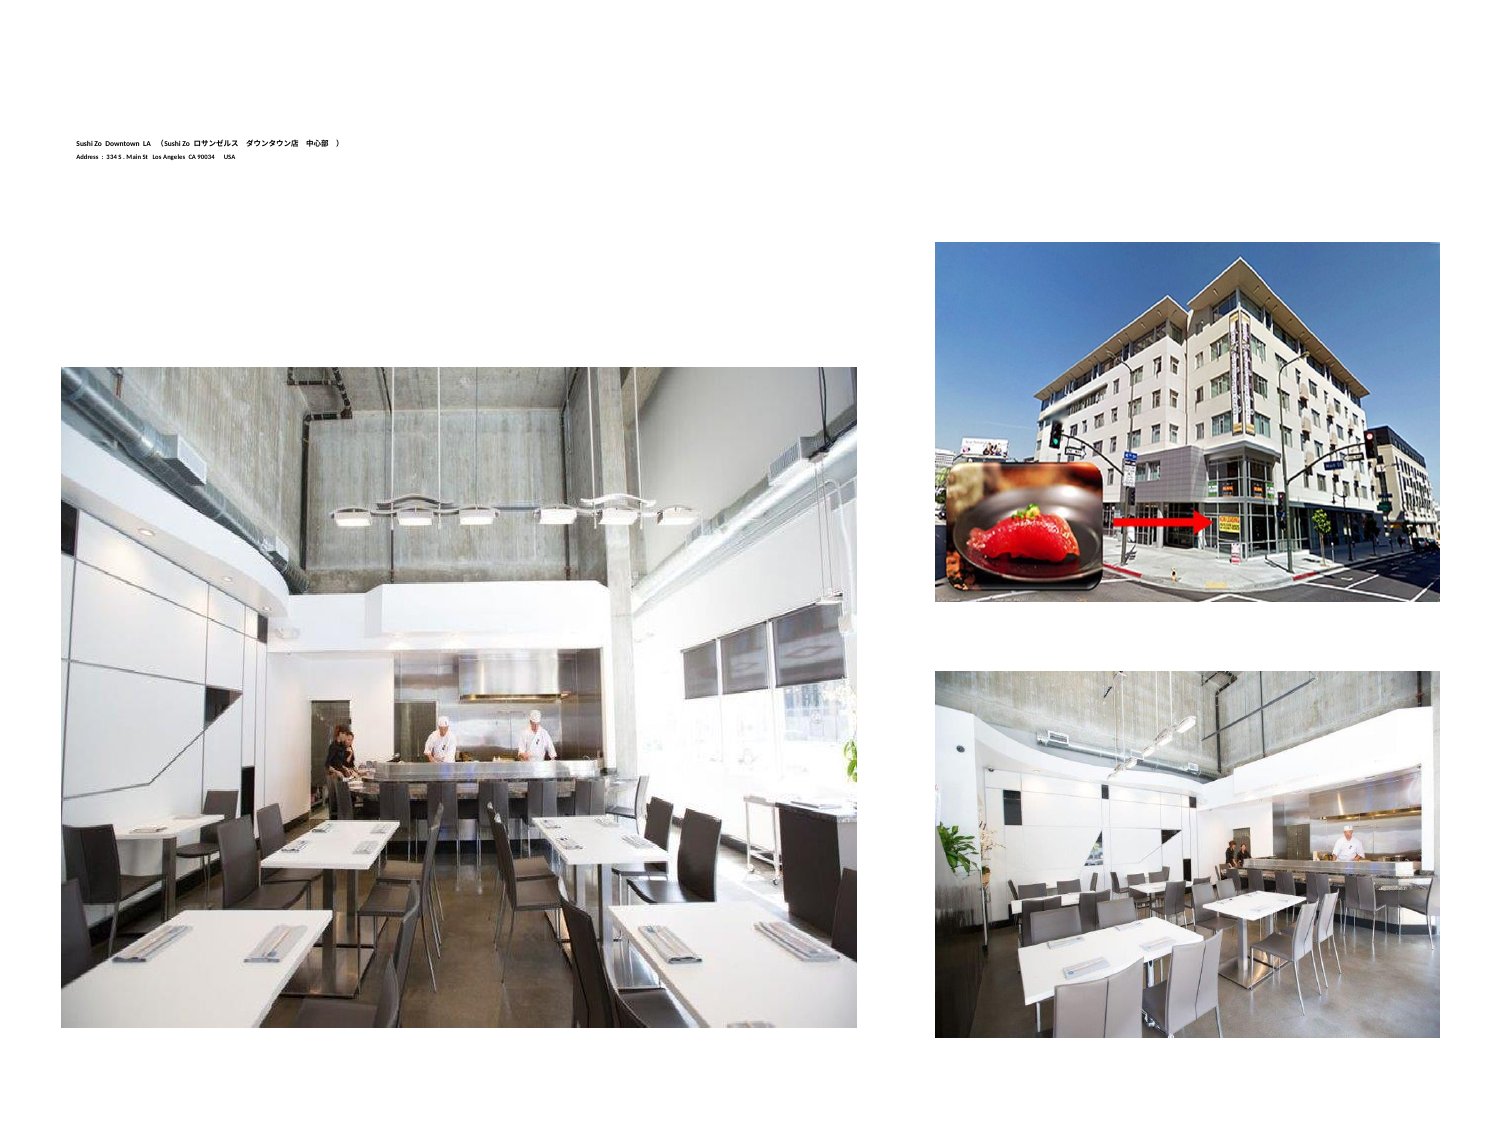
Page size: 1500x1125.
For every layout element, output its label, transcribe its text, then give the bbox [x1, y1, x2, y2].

picture [935, 670, 1441, 1038]
picture [935, 242, 1441, 602]
picture [61, 367, 857, 1028]
title Sushi Zo Downtown LA （Sushi Zo ロサンゼルス ダウンタウン店 中心部 ） Address : 334 S . Main St Los Angeles CA 90034 USA [61, 131, 1388, 191]
